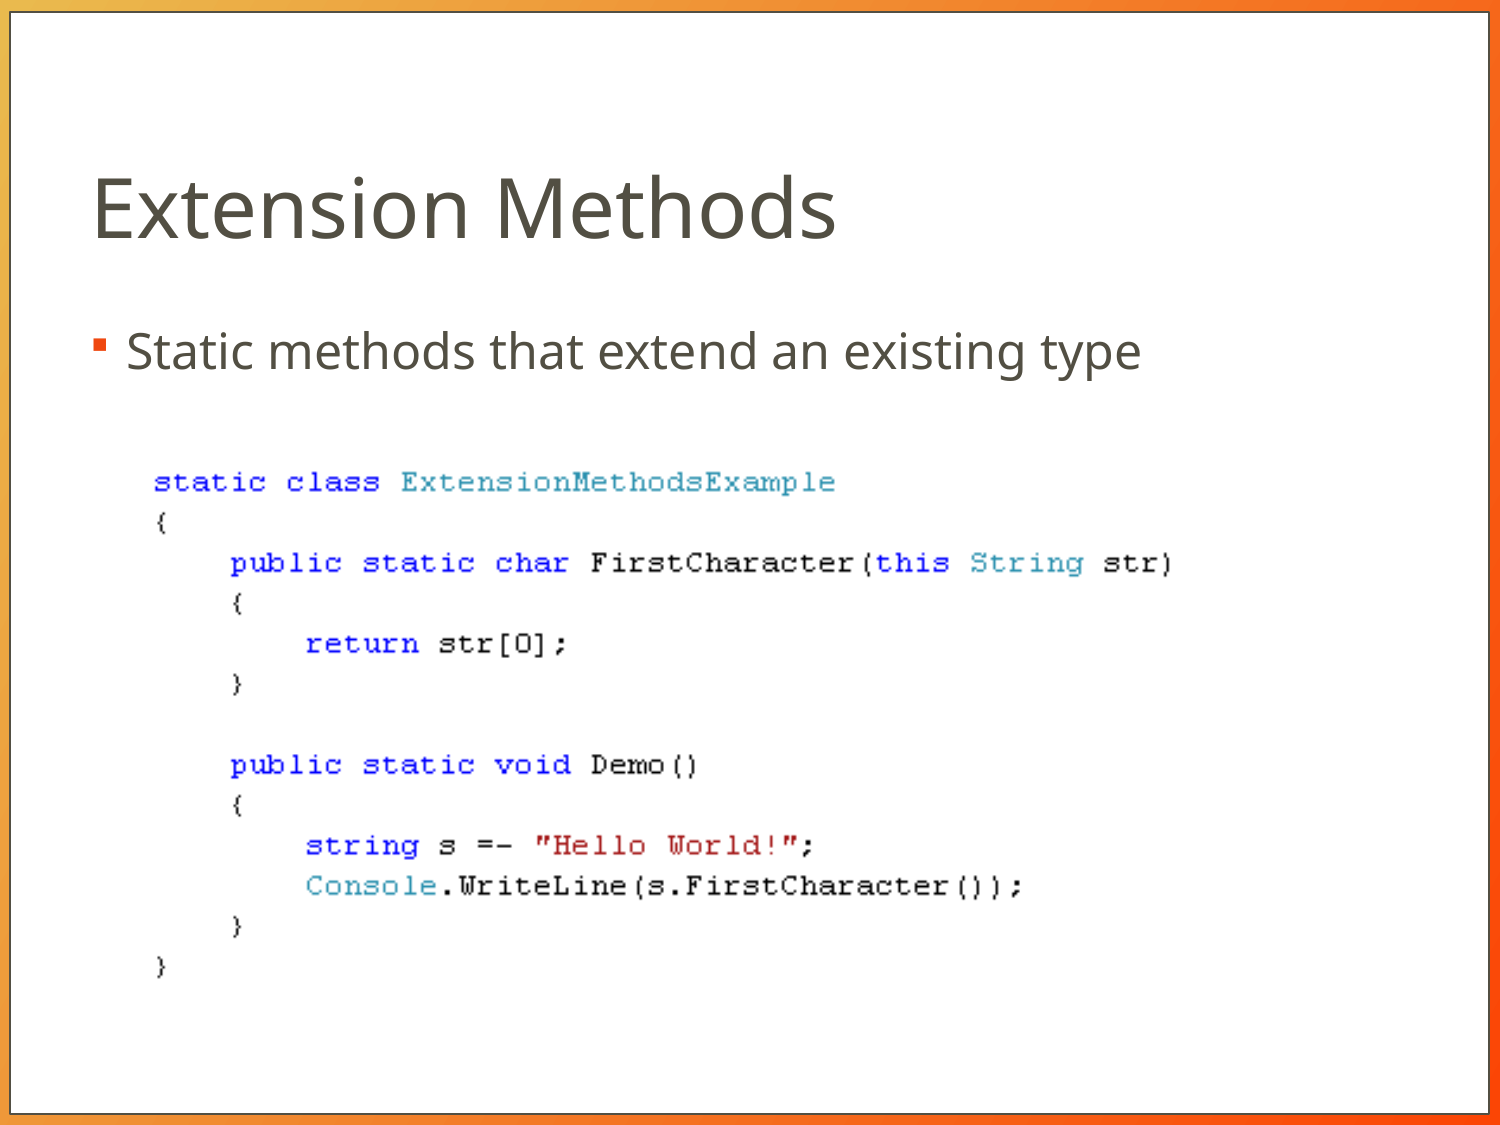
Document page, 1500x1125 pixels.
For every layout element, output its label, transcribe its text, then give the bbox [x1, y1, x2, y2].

picture [137, 449, 1255, 1001]
title Extension Methods [75, 75, 1425, 263]
list Static methods that extend an existing type [75, 312, 1400, 438]
